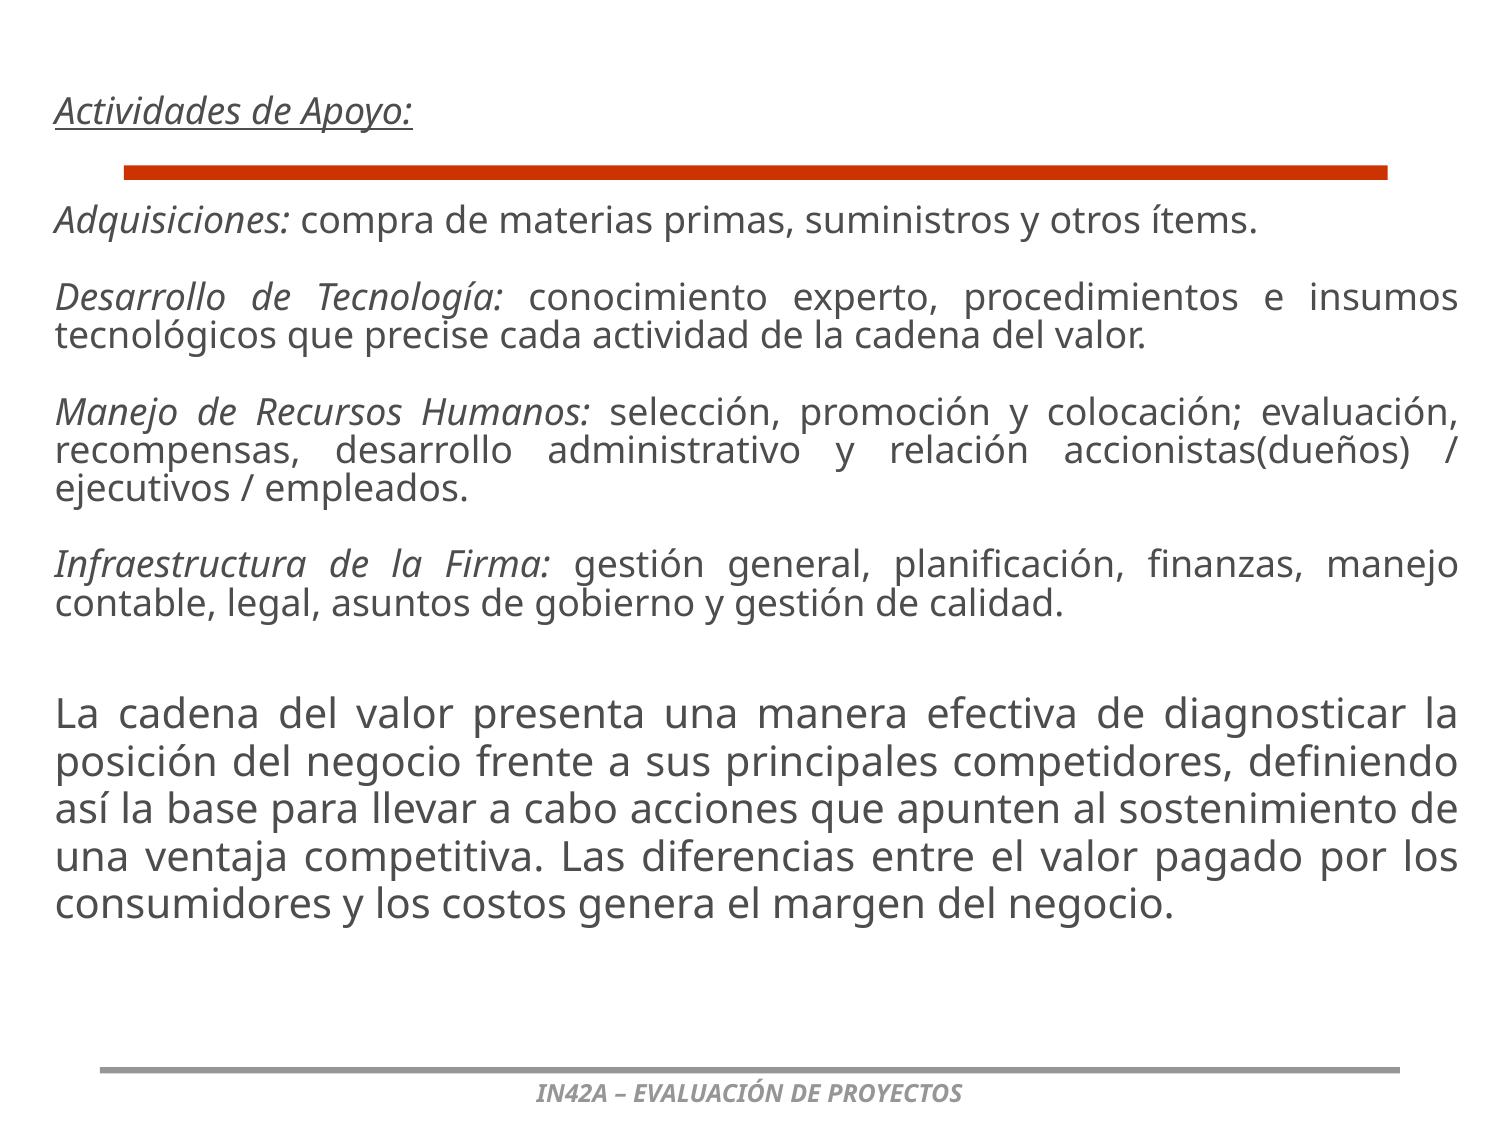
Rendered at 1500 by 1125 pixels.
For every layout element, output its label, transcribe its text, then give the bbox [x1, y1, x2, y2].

text_box Actividades de Apoyo: Adquisiciones: compra de materias primas, suministros y otros ítems. Desarrollo de Tecnología: conocimiento experto, procedimientos e insumos tecnológicos que precise cada actividad de la cadena del valor. Manejo de Recursos Humanos: selección, promoción y colocación; evaluación, recompensas, desarrollo administrativo y relación accionistas(dueños) / ejecutivos / empleados. Infraestructura de la Firma: gestión general, planificación, finanzas, manejo contable, legal, asuntos de gobierno y gestión de calidad. La cadena del valor presenta una manera efectiva de diagnosticar la posición del negocio frente a sus principales competidores, definiendo así la base para llevar a cabo acciones que apunten al sostenimiento de una ventaja competitiva. Las diferencias entre el valor pagado por los consumidores y los costos genera el margen del negocio. [24, 90, 1475, 1028]
footer IN42A – EVALUACIÓN DE PROYECTOS [100, 1070, 1400, 1103]
